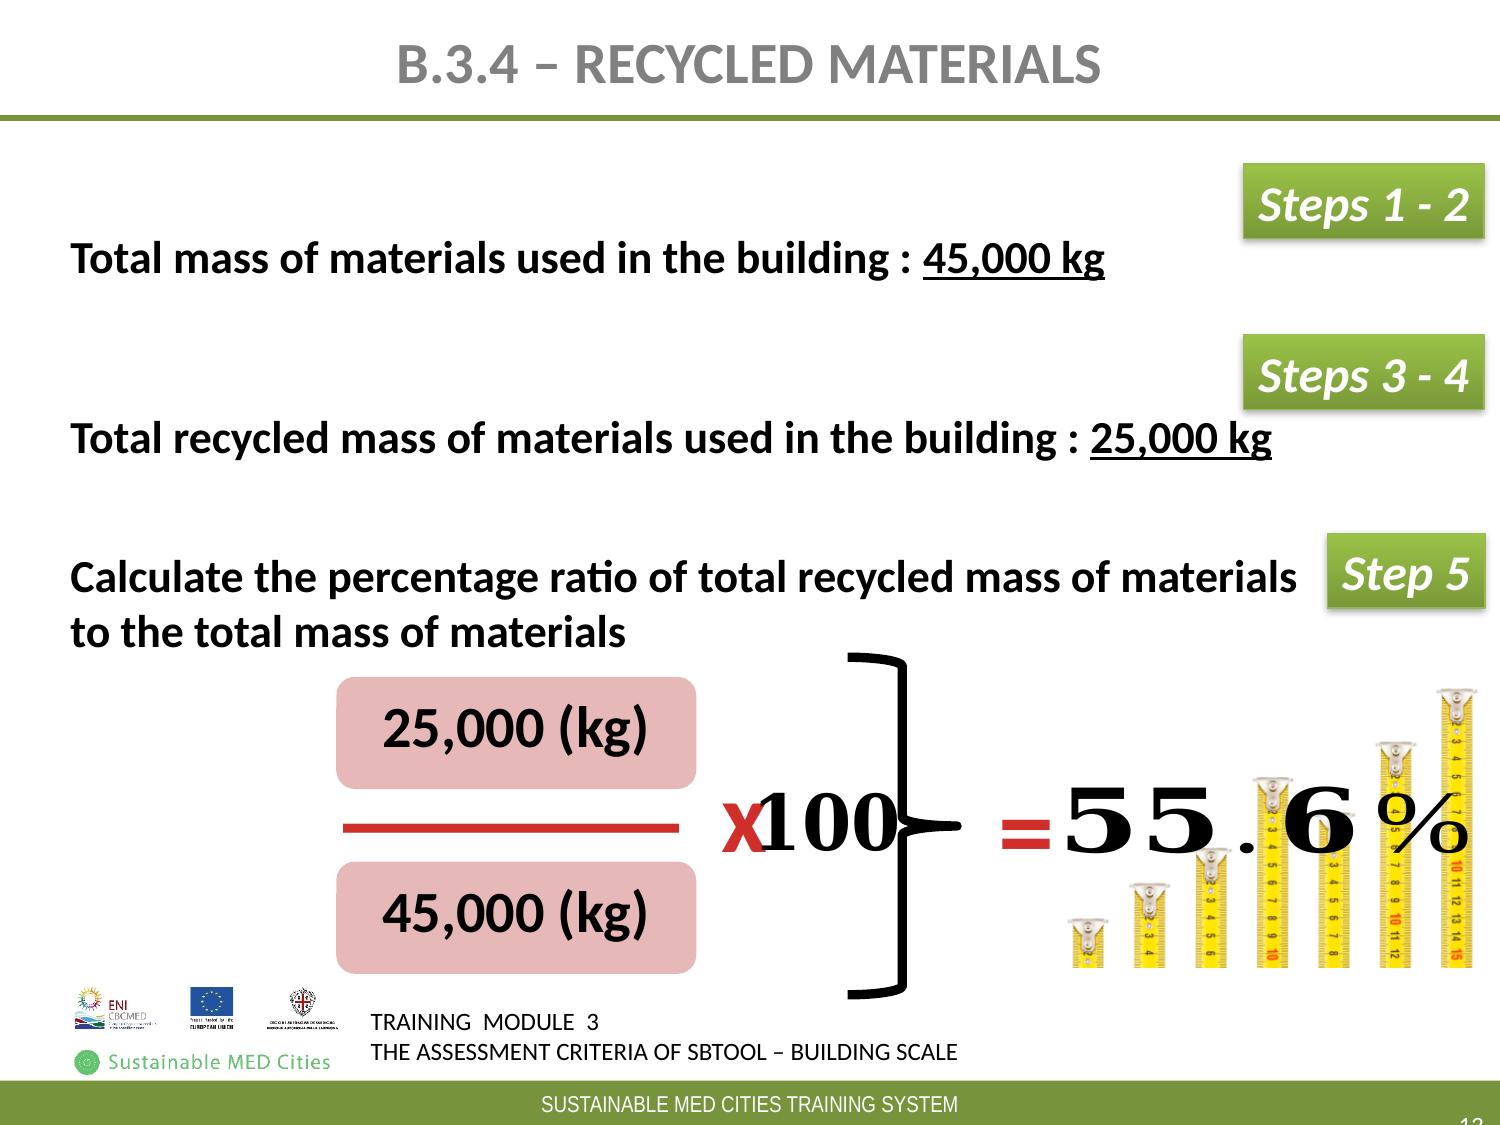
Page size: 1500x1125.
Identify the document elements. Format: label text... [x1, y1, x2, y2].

text_box 45,000 (kg) [334, 859, 699, 976]
text_box Total mass of materials used in the building : 45,000 kg [55, 220, 1406, 329]
text_box Steps 3 - 4 [1243, 334, 1485, 410]
text_box Steps 1 - 2 [1243, 163, 1485, 239]
text_box [847, 656, 958, 996]
text_box Total recycled mass of materials used in the building : 25,000 kg [55, 400, 1406, 509]
text_box = [982, 750, 1049, 901]
title B.3.4 – RECYCLED MATERIALS [0, 0, 1500, 121]
picture [62, 978, 356, 1080]
text_box Calculate the percentage ratio of total recycled mass of materials to the total mass of materials [55, 538, 1327, 664]
text_box 25,000 (kg) [334, 674, 699, 782]
slide_number 13 [1397, 1102, 1499, 1125]
text_box x [706, 745, 782, 880]
text_box Step 5 [1327, 533, 1486, 609]
text_box ______ [328, 697, 695, 848]
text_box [1054, 680, 1489, 968]
